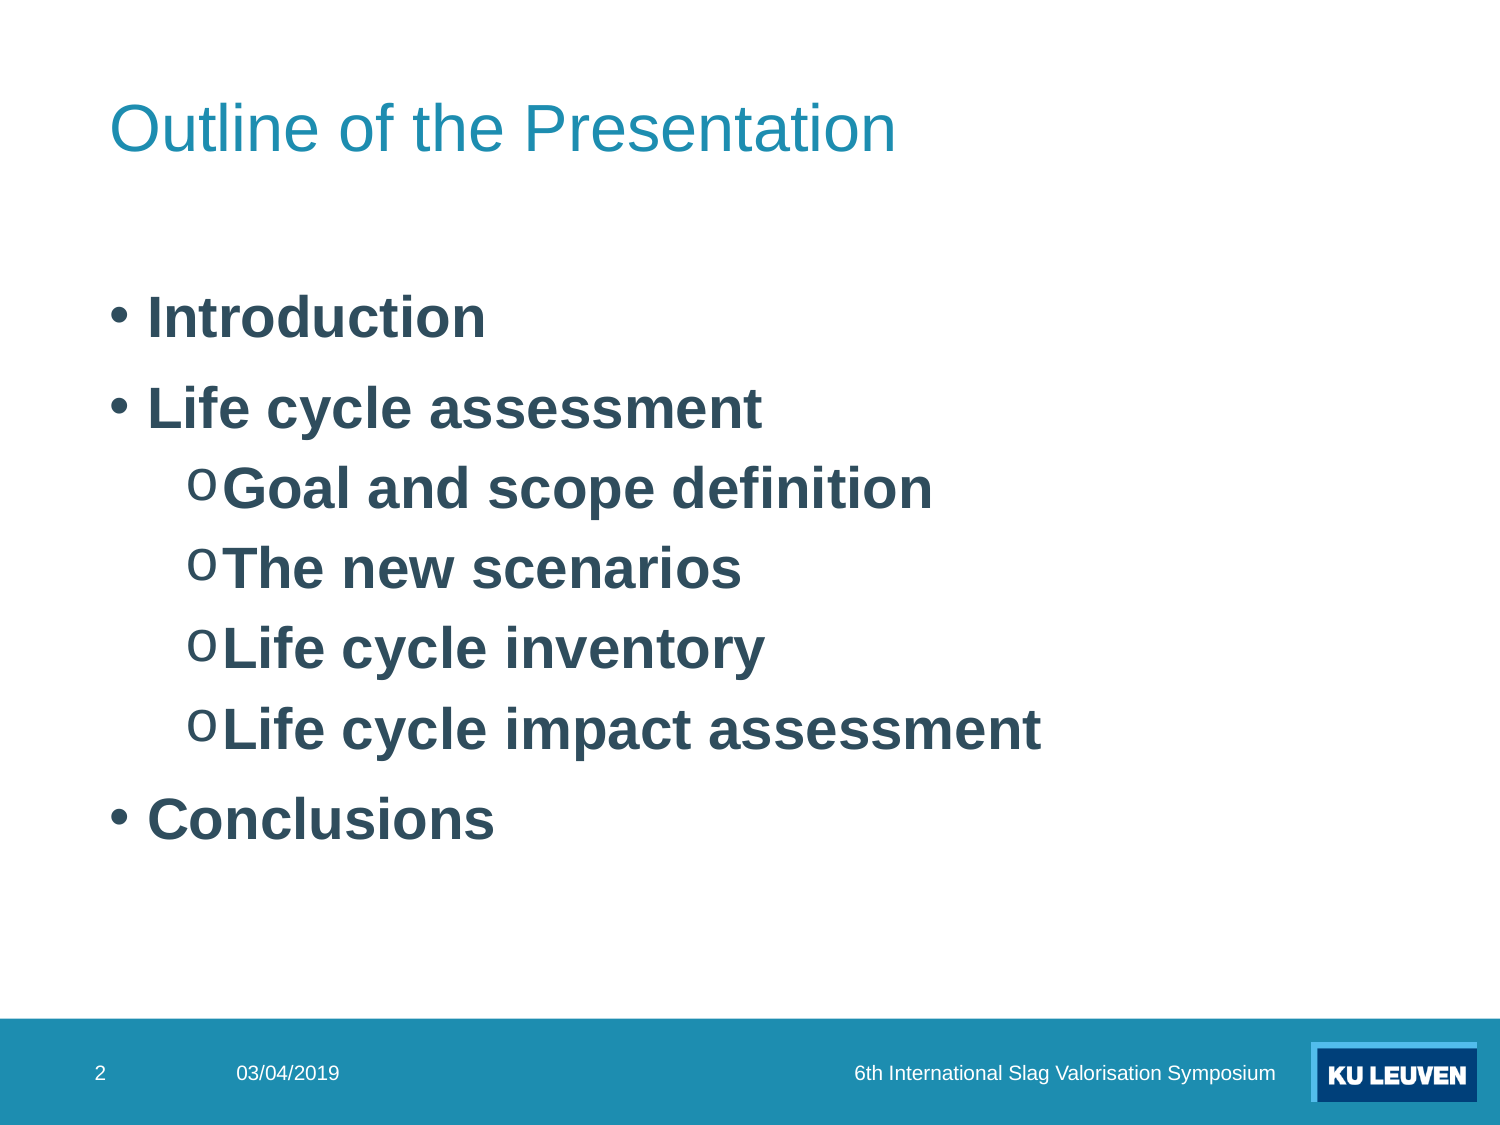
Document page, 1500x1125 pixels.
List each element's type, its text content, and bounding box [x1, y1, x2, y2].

footer 6th International Slag Valorisation Symposium [705, 1018, 1312, 1125]
picture [1312, 1042, 1477, 1102]
list Introduction Life cycle assessment Goal and scope definition The new scenarios Life cycle inventory Life cycle impact assessment Conclusions [94, 271, 1406, 993]
title Outline of the Presentation [94, 35, 1406, 225]
slide_number 2 [94, 1018, 201, 1125]
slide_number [236, 1018, 355, 1125]
